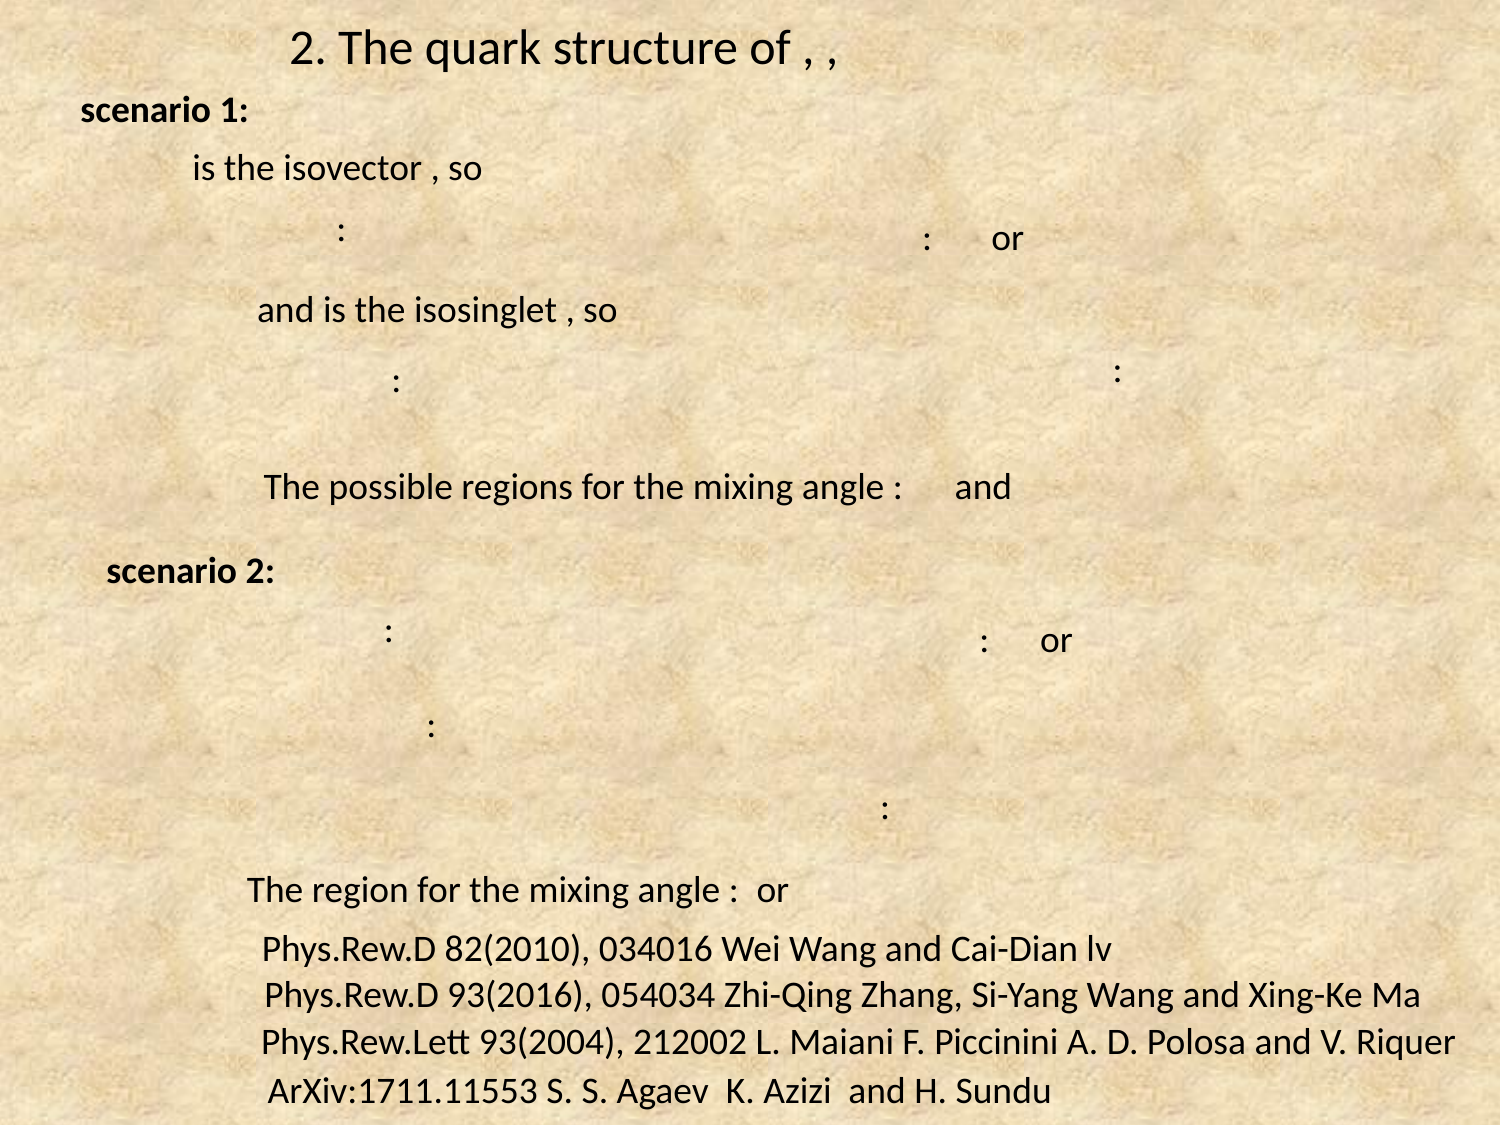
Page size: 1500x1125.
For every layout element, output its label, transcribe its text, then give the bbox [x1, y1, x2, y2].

text_box scenario 1: [65, 78, 273, 138]
text_box scenario 2: [91, 538, 299, 599]
text_box ArXiv:1711.11553 S. S. Agaev K. Azizi and H. Sundu [252, 1058, 1068, 1119]
picture [0, 0, 1500, 1125]
text_box Phys.Rew.Lett 93(2004), 212002 L. Maiani F. Piccinini A. D. Polosa and V. Riquer [246, 1009, 1472, 1070]
text_box Phys.Rew.D 93(2016), 054034 Zhi-Qing Zhang, Si-Yang Wang and Xing-Ke Ma [249, 962, 1438, 1009]
text_box Phys.Rew.D 82(2010), 034016 Wei Wang and Cai-Dian lv [247, 916, 1128, 977]
